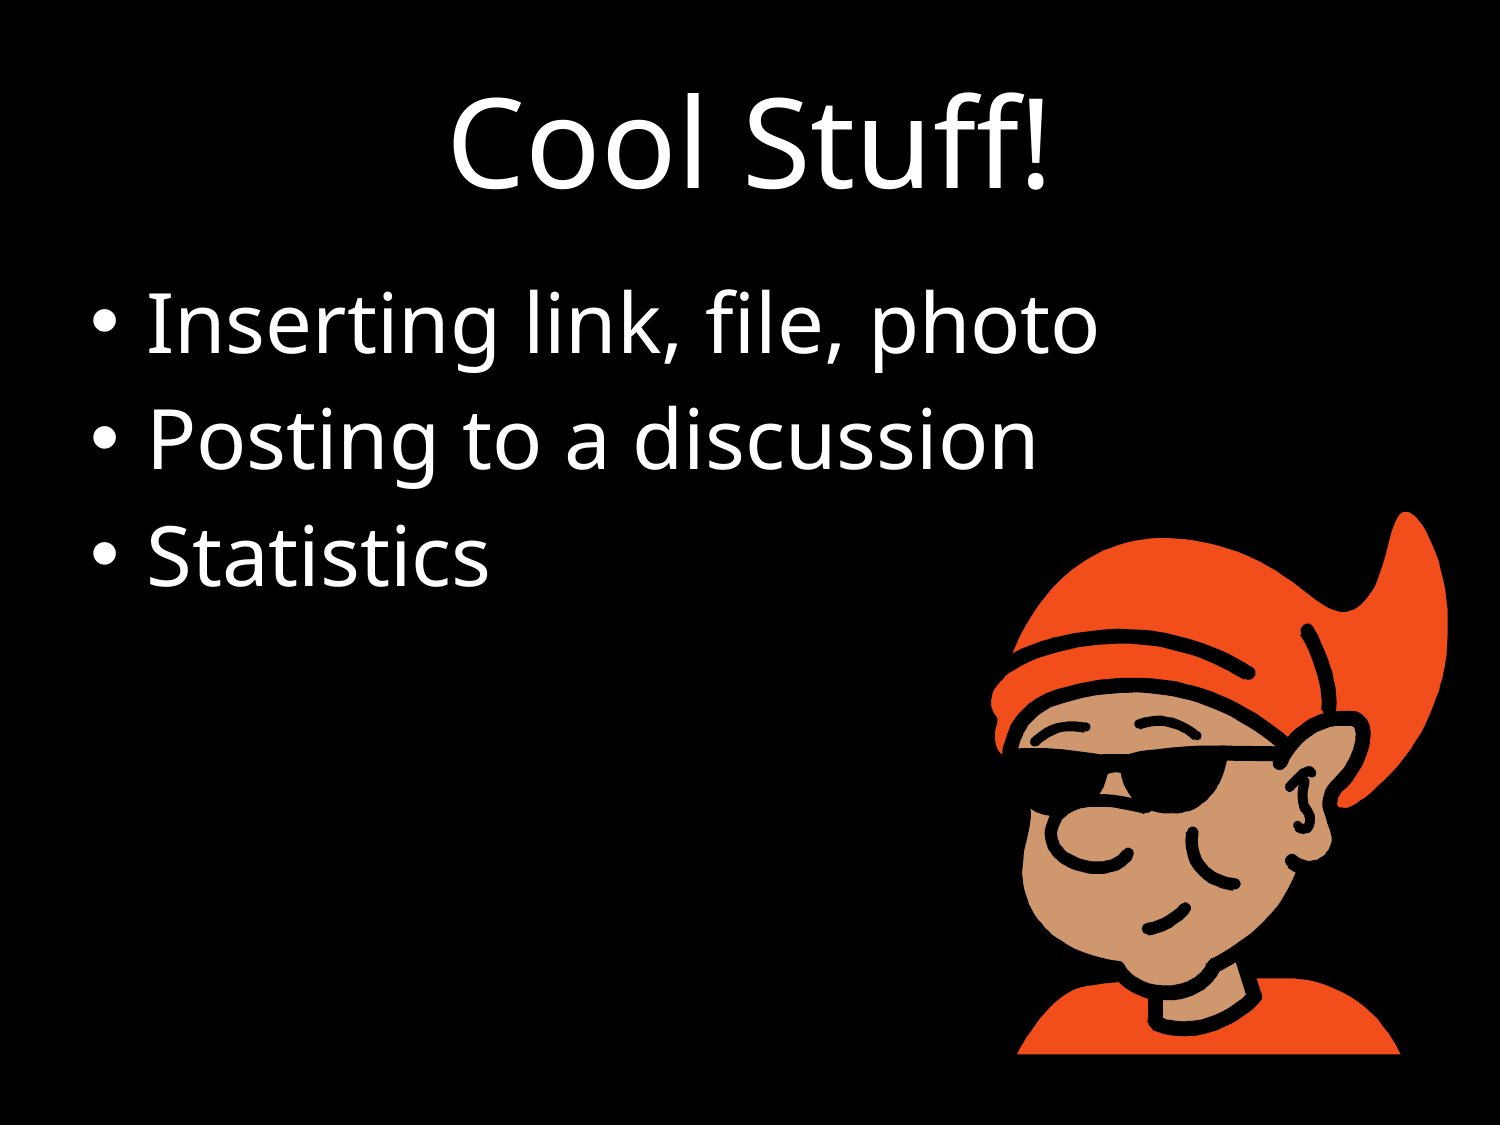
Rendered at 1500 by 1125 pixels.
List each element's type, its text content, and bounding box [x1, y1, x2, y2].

picture [849, 474, 1500, 1078]
title Cool Stuff! [75, 45, 1425, 233]
list Inserting link, file, photo Posting to a discussion Statistics [75, 262, 1425, 1005]
